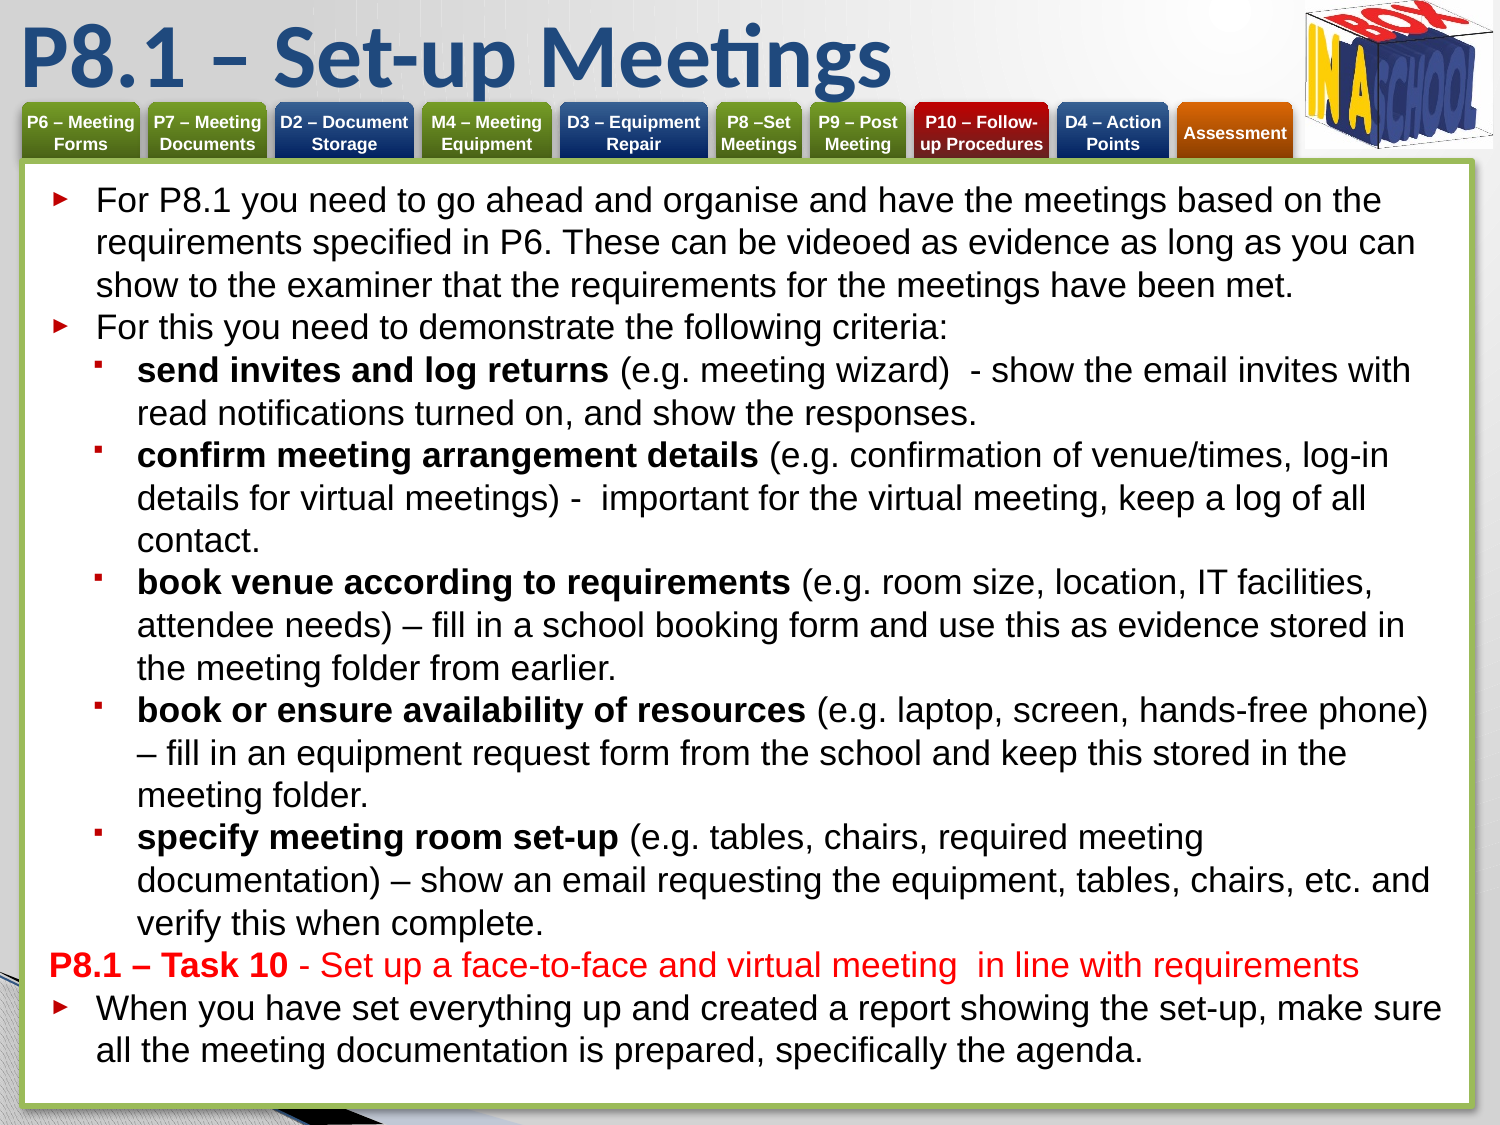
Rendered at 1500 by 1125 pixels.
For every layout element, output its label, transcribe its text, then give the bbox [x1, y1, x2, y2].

title P8.1 – Set-up Meetings [5, 0, 1270, 102]
text_box For P8.1 you need to go ahead and organise and have the meetings based on the requirements specified in P6. These can be videoed as evidence as long as you can show to the examiner that the requirements for the meetings have been met. For this you need to demonstrate the following criteria: send invites and log returns (e.g. meeting wizard) - show the email invites with read notifications turned on, and show the responses. confirm meeting arrangement details (e.g. confirmation of venue/times, log-in details for virtual meetings) - important for the virtual meeting, keep a log of all contact. book venue according to requirements (e.g. room size, location, IT facilities, attendee needs) – fill in a school booking form and use this as evidence stored in the meeting folder from earlier. book or ensure availability of resources (e.g. laptop, screen, hands-free phone) – fill in an equipment request form from the school and keep this stored in the meeting folder. specify meeting room set-up (e.g. tables, chairs, required meeting documentation) – show an email requesting the equipment, tables, chairs, etc. and verify this when complete. P8.1 – Task 10 - Set up a face-to-face and virtual meeting in line with requirements When you have set everything up and created a report showing the set-up, make sure all the meeting documentation is prepared, specifically the agenda. [34, 169, 1459, 1078]
picture [281, 1114, 303, 1125]
picture [1305, 0, 1494, 149]
